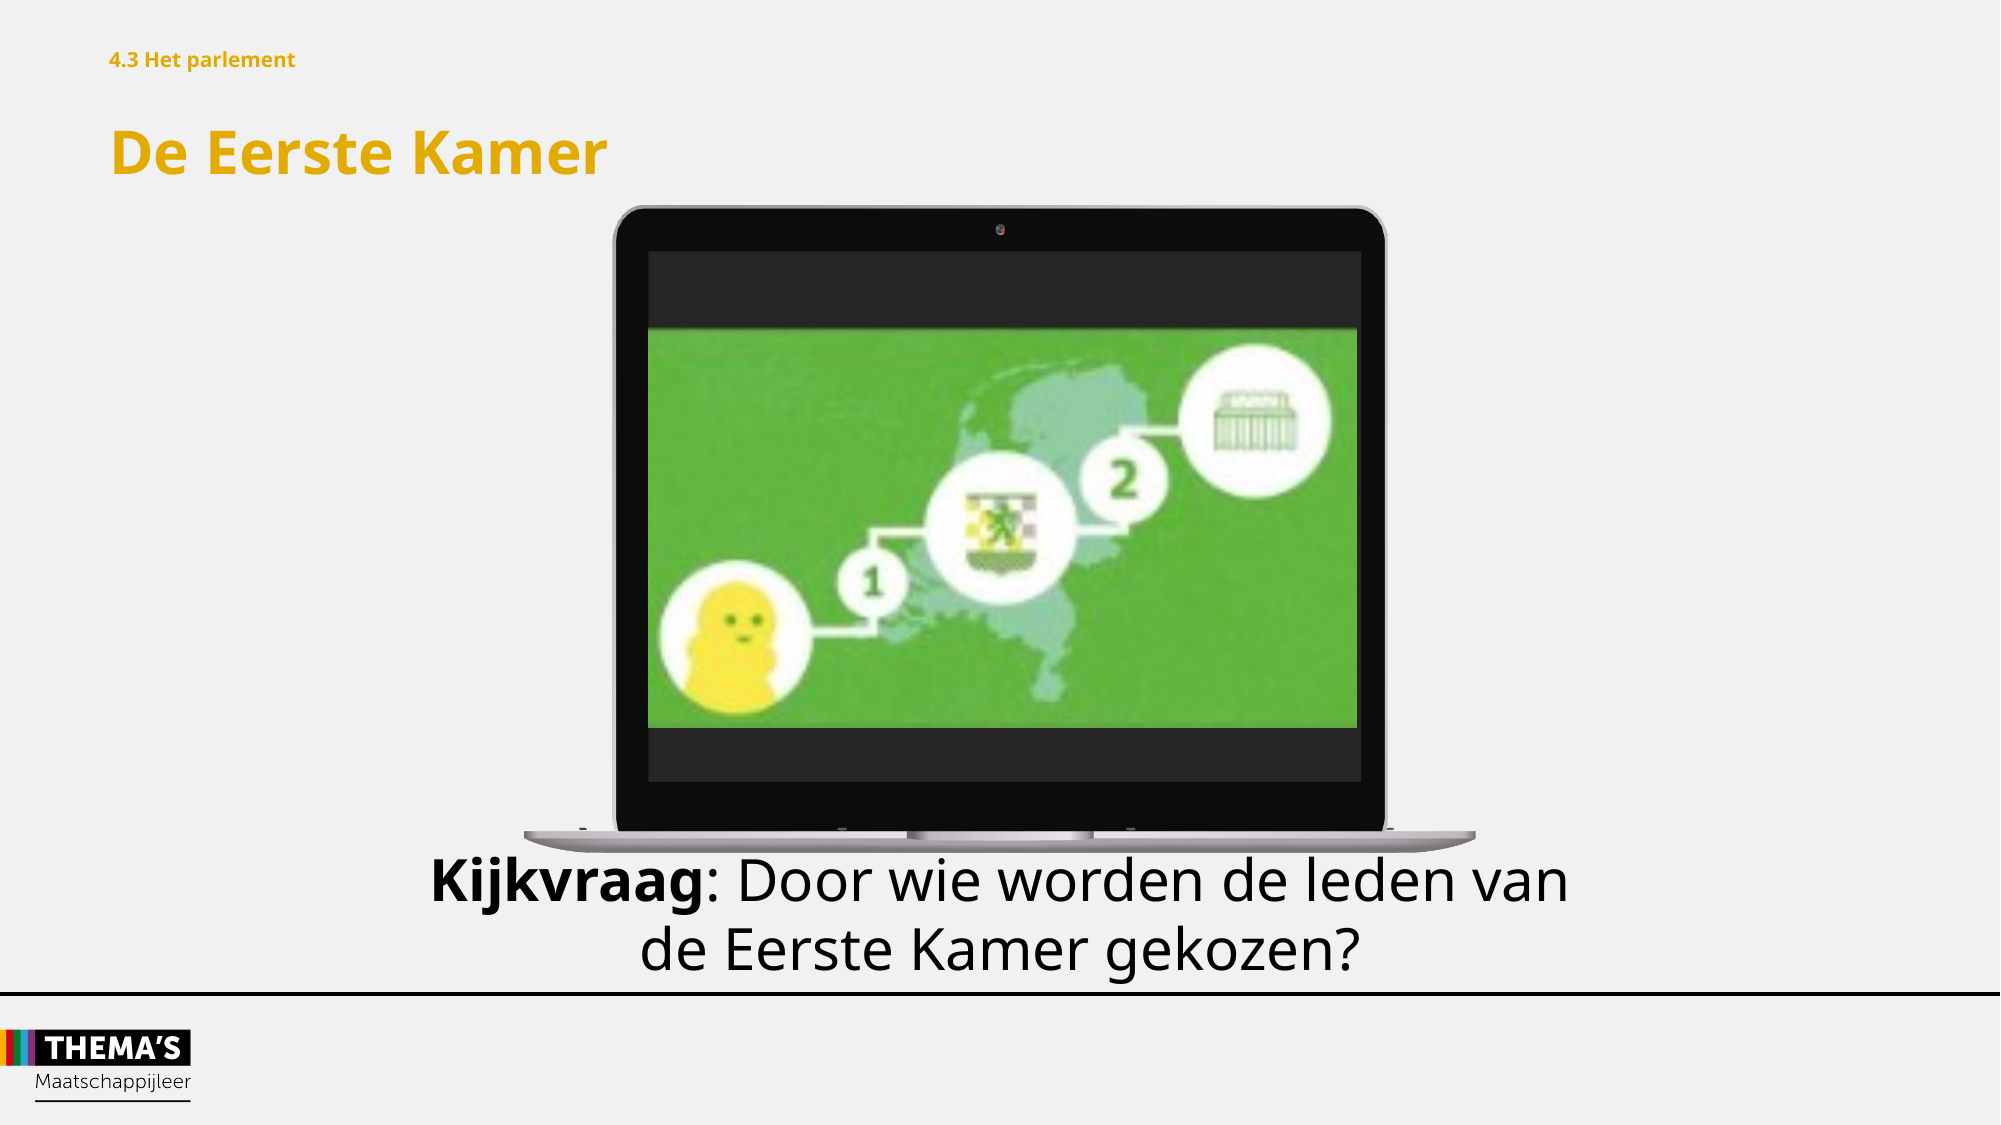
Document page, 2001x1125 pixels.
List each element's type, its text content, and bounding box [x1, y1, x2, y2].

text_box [647, 327, 1358, 729]
text_box Kijkvraag: Door wie worden de leden van de Eerste Kamer gekozen? [414, 835, 1586, 990]
list De Eerste Kamer [94, 114, 1828, 205]
list 4.3 Het parlement [94, 33, 941, 88]
picture [0, 993, 203, 1125]
picture [524, 205, 1476, 835]
